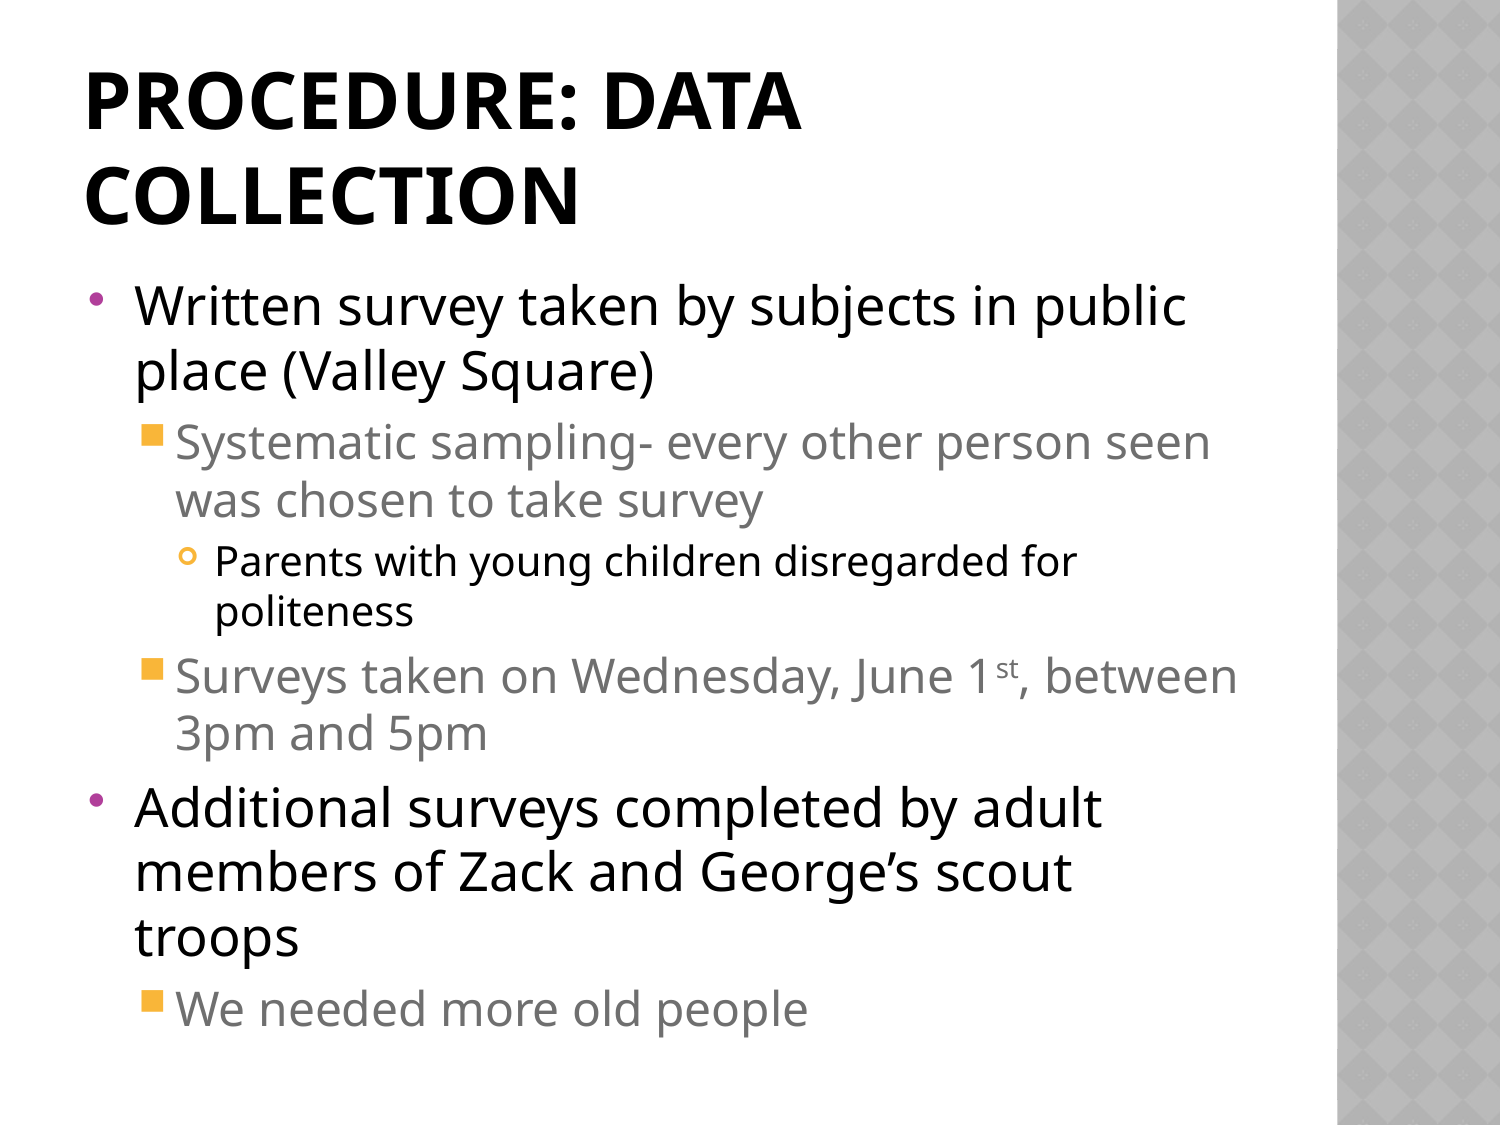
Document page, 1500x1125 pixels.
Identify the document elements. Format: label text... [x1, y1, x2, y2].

title Procedure: Data collection [75, 52, 1263, 240]
list Written survey taken by subjects in public place (Valley Square) Systematic sampling- every other person seen was chosen to take survey Parents with young children disregarded for politeness Surveys taken on Wednesday, June 1st, between 3pm and 5pm Additional surveys completed by adult members of Zack and George’s scout troops We needed more old people [75, 264, 1263, 1059]
